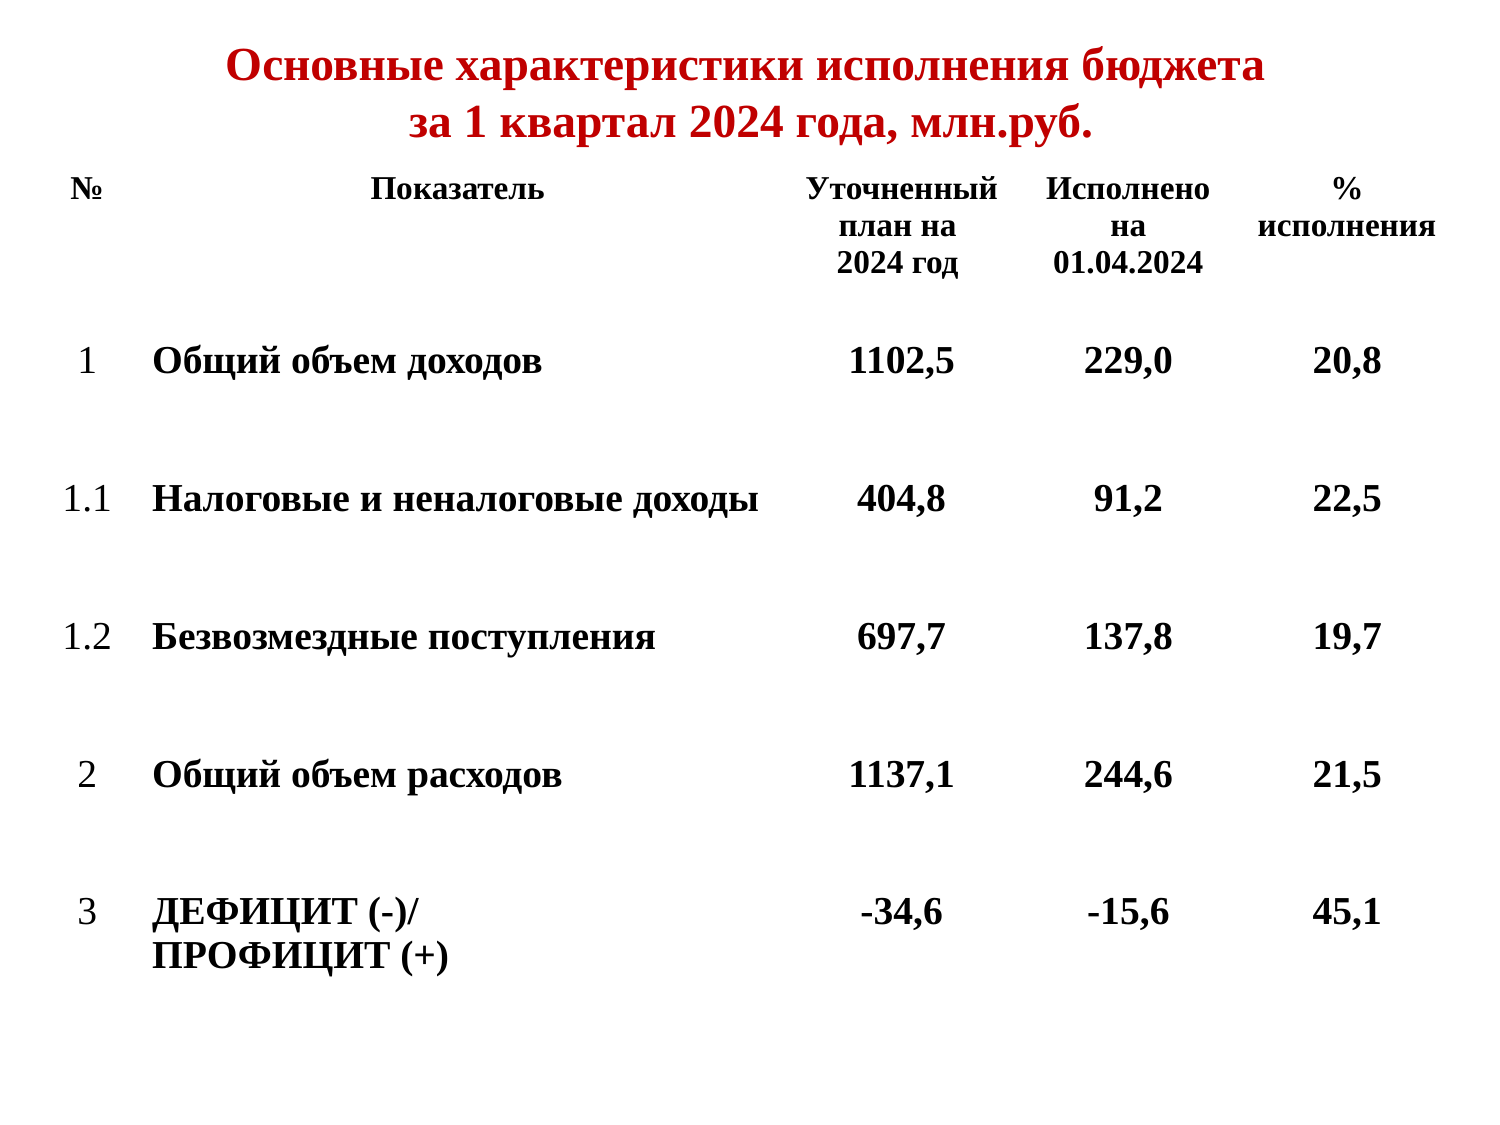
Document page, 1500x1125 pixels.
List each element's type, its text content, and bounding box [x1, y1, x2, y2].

table_cell -15,6 [1026, 883, 1231, 1019]
table_cell 45,1 [1233, 883, 1461, 1019]
table_cell ДЕФИЦИТ (-)/ ПРОФИЦИТ (+) [138, 883, 778, 1019]
table_cell 404,8 [779, 469, 1024, 606]
table_cell Общий объем расходов [138, 745, 778, 881]
table_cell 697,7 [779, 607, 1024, 743]
table_cell -34,6 [779, 883, 1024, 1019]
table_header Уточненный план на 2024 год [779, 163, 1024, 328]
table_cell 20,8 [1233, 334, 1461, 468]
table_cell Общий объем доходов [138, 334, 778, 468]
table_cell 1.1 [38, 469, 136, 606]
table_cell 21,5 [1233, 745, 1461, 881]
table_cell Безвозмездные поступления [138, 607, 778, 743]
table_cell 91,2 [1026, 469, 1231, 606]
table_cell 19,7 [1233, 607, 1461, 743]
table_header % исполнения [1233, 163, 1461, 328]
table_header Показатель [138, 163, 778, 328]
table_cell 3 [38, 883, 136, 1019]
table_cell 22,5 [1233, 469, 1461, 606]
table_cell 1137,1 [779, 745, 1024, 881]
table_cell 1 [38, 334, 136, 468]
table_header Исполнено на 01.04.2024 [1026, 163, 1231, 328]
table_cell 1102,5 [779, 334, 1024, 468]
table_cell Налоговые и неналоговые доходы [138, 469, 778, 606]
table_header № [38, 163, 136, 328]
table_cell 1.2 [38, 607, 136, 743]
table_cell 2 [38, 745, 136, 881]
table_cell 229,0 [1026, 334, 1231, 468]
table_cell 137,8 [1026, 607, 1231, 743]
table_cell 244,6 [1026, 745, 1231, 881]
title Основные характеристики исполнения бюджета за 1 квартал 2024 года, млн.руб. [37, 24, 1466, 155]
